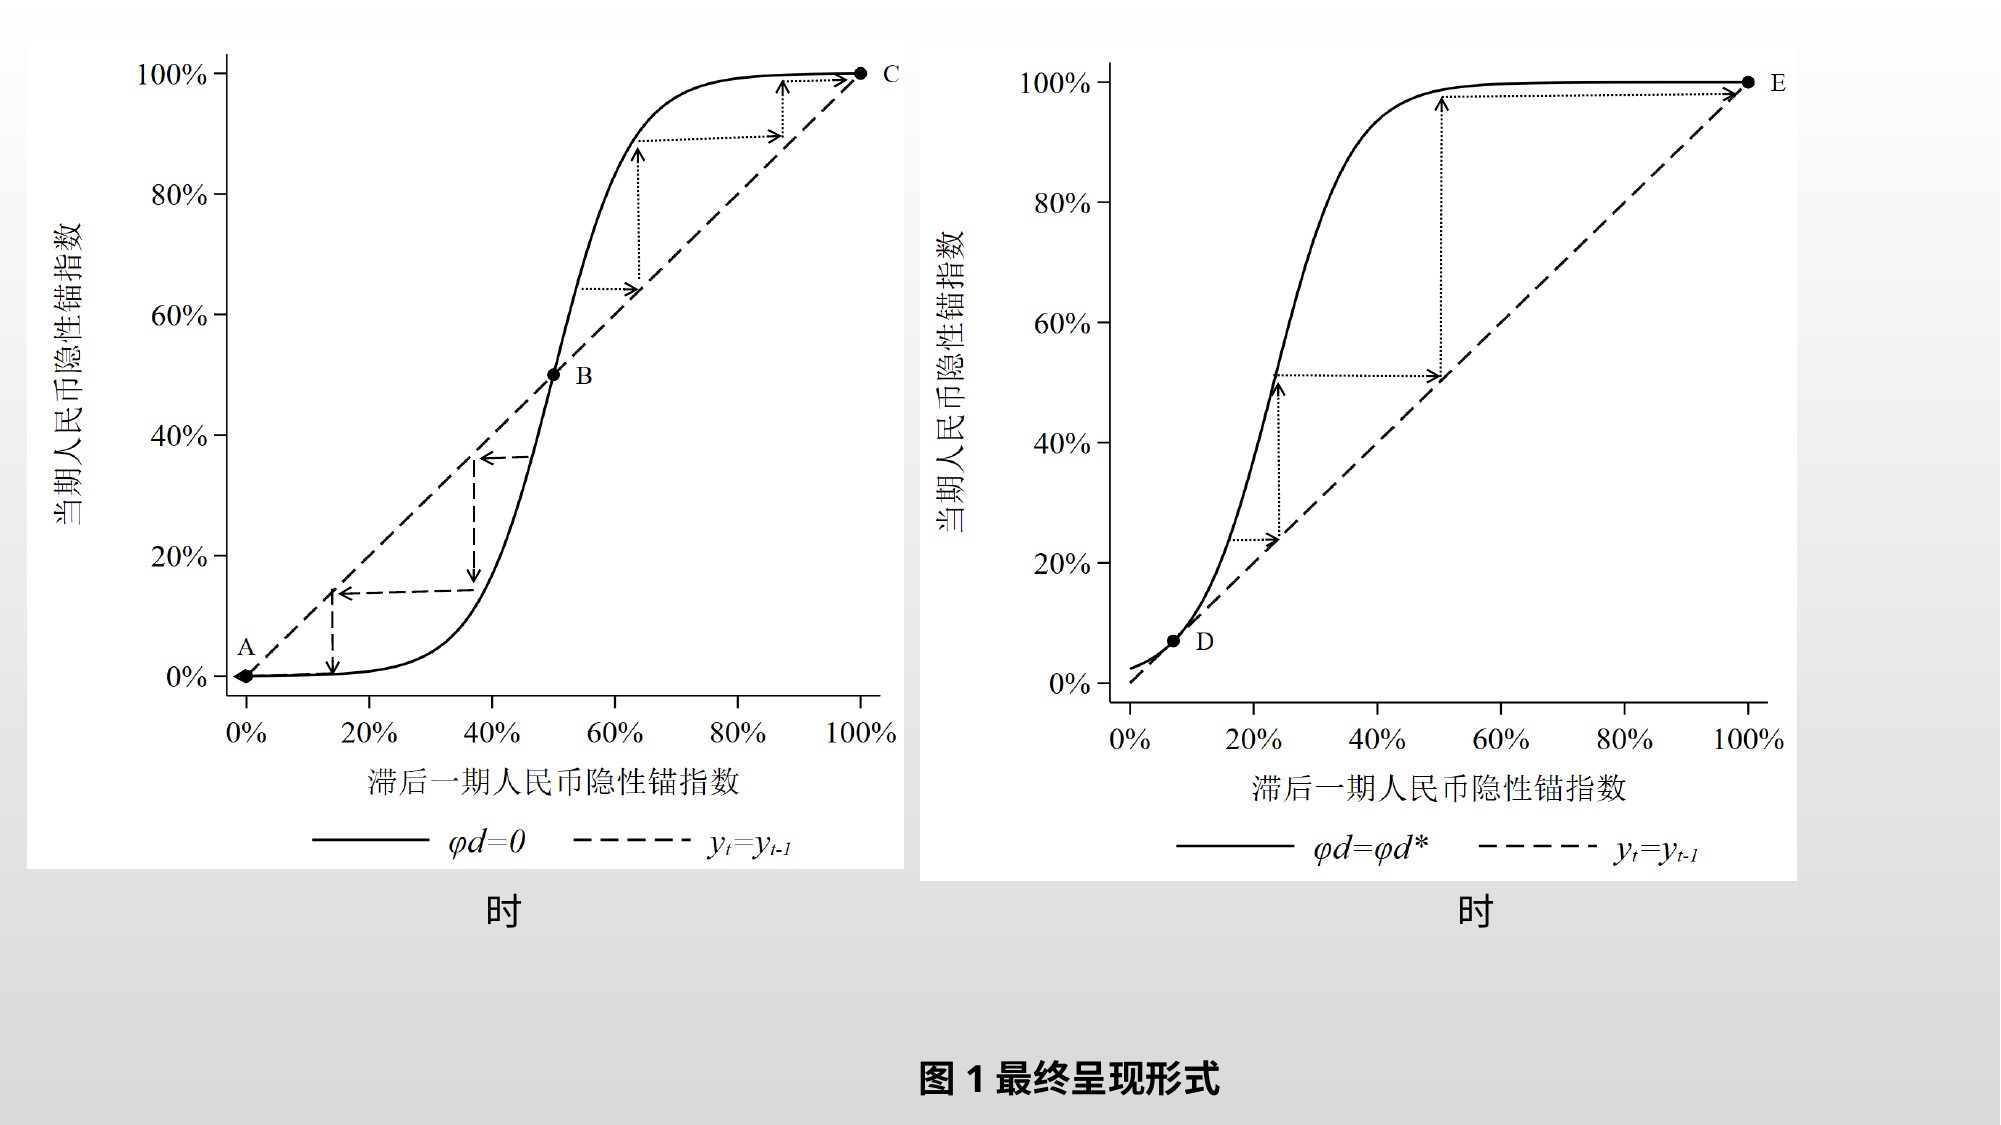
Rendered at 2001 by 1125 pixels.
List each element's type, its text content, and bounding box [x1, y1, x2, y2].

text_box 图1最终呈现形式 [903, 1047, 1289, 1107]
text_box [26, 34, 1798, 942]
